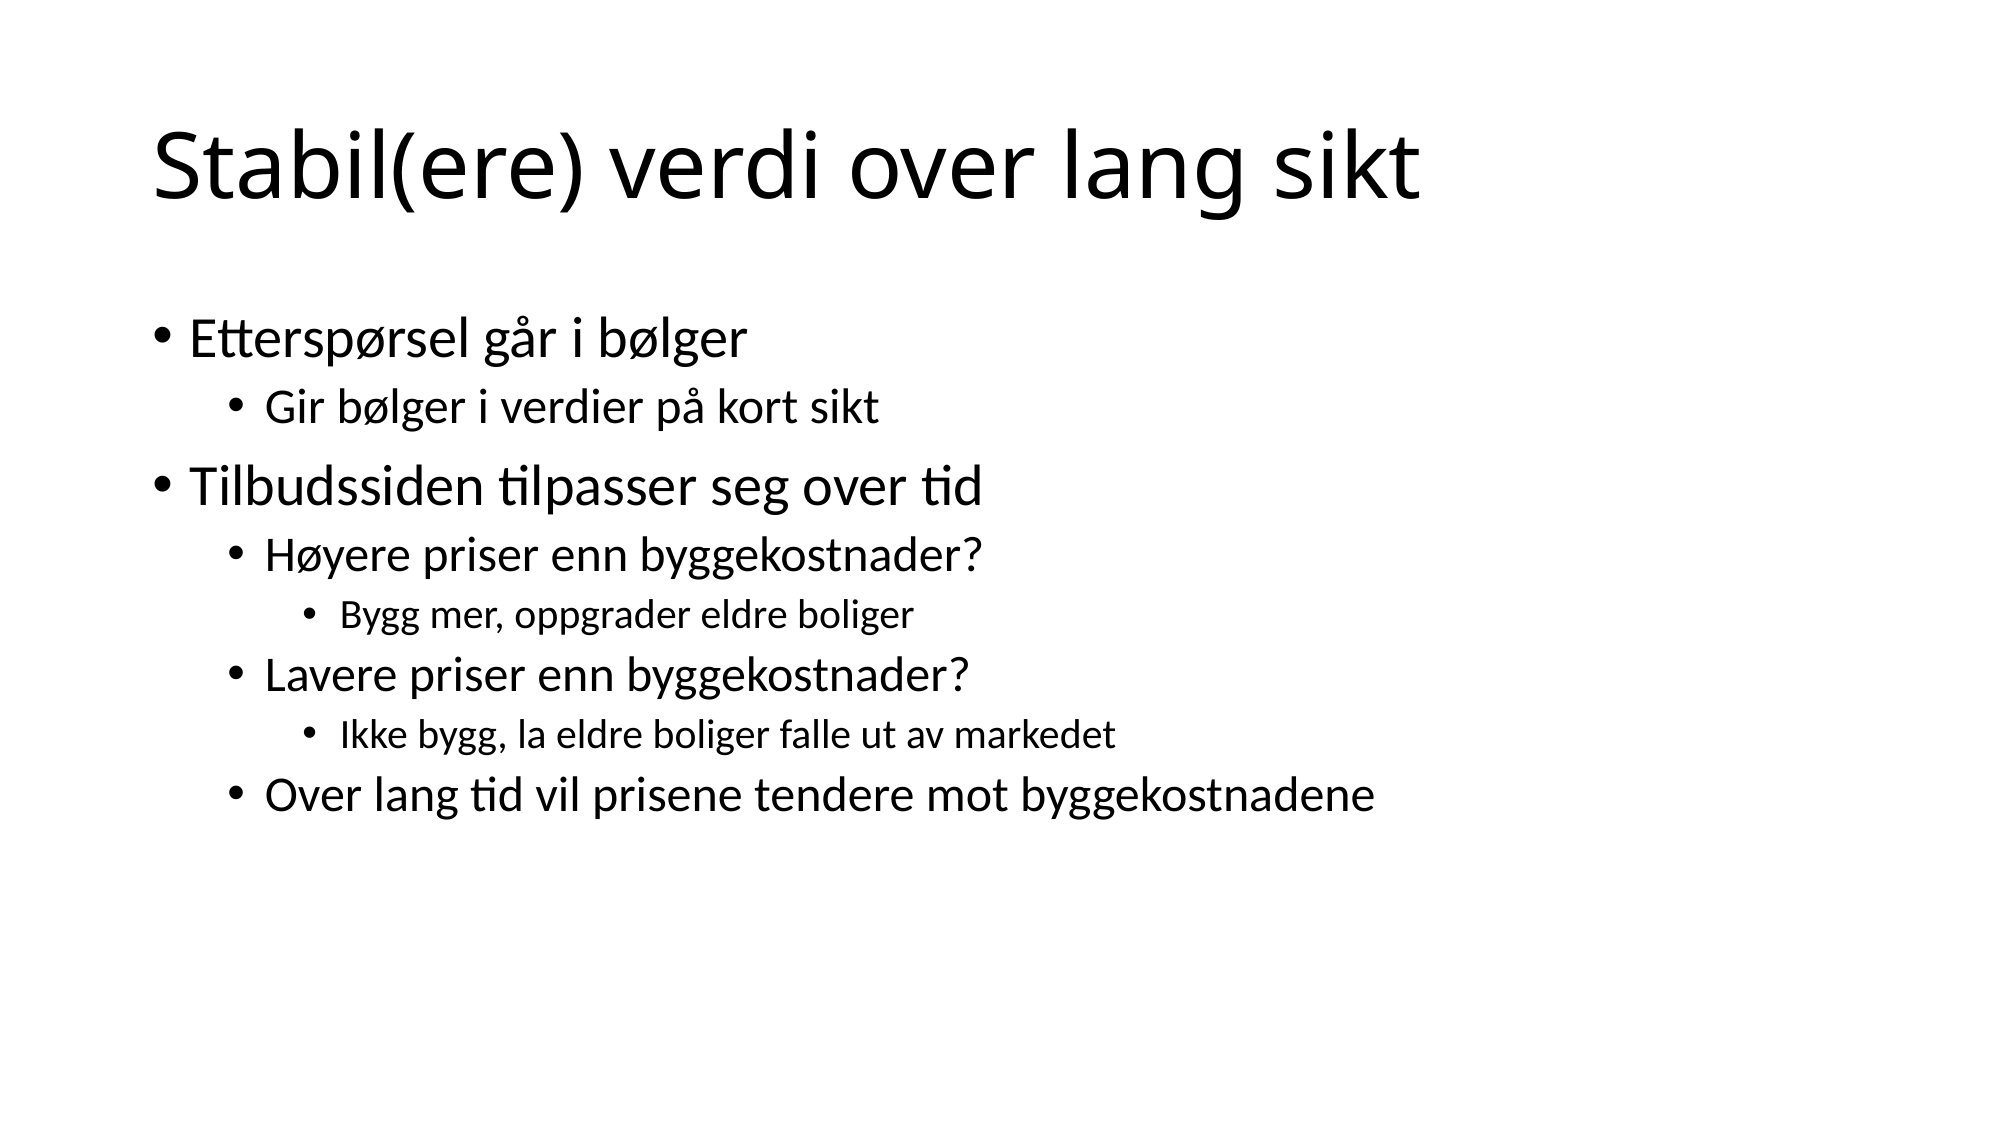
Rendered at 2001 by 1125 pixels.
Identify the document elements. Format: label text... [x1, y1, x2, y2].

list Etterspørsel går i bølger Gir bølger i verdier på kort sikt Tilbudssiden tilpasser seg over tid Høyere priser enn byggekostnader? Bygg mer, oppgrader eldre boliger Lavere priser enn byggekostnader? Ikke bygg, la eldre boliger falle ut av markedet Over lang tid vil prisene tendere mot byggekostnadene [137, 299, 1863, 1014]
title Stabil(ere) verdi over lang sikt [137, 59, 1863, 278]
